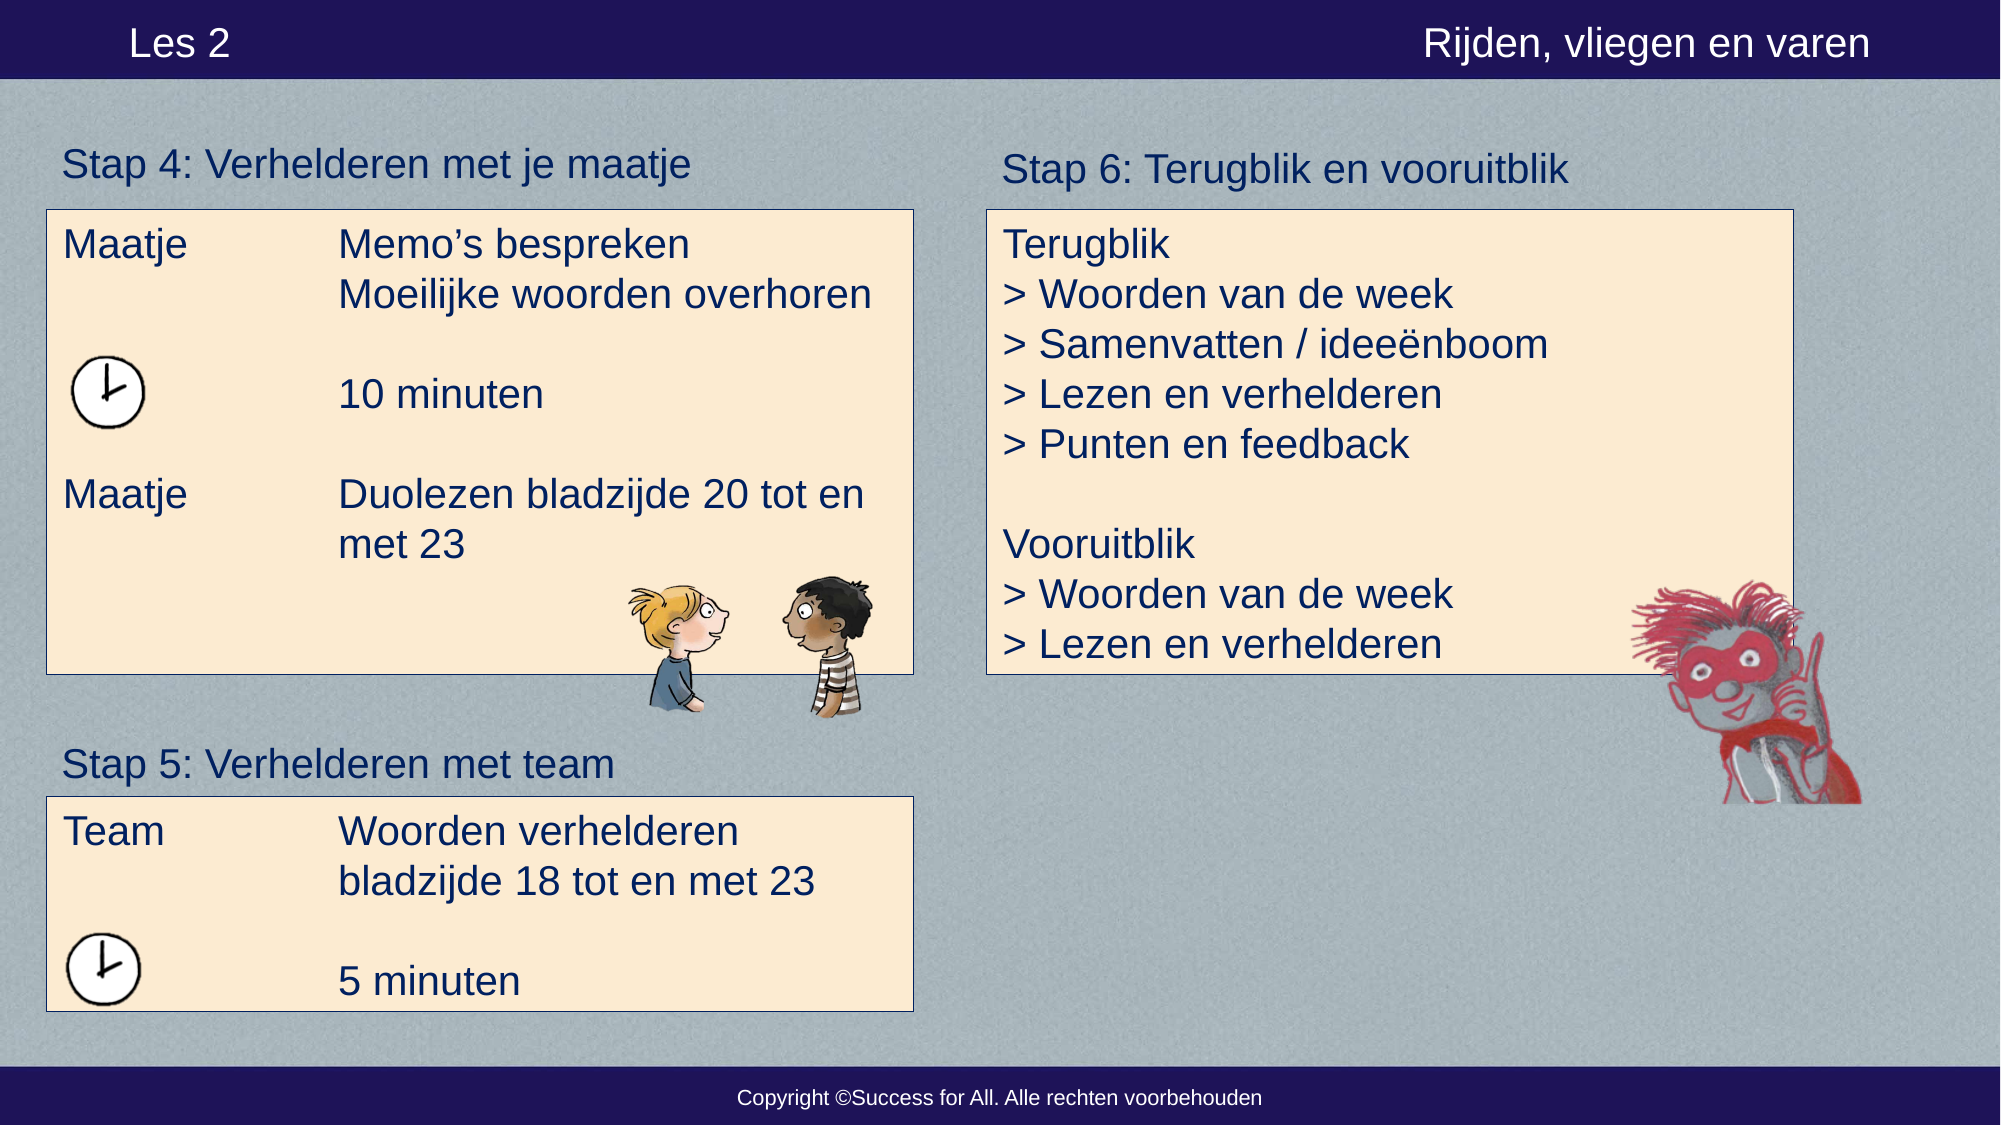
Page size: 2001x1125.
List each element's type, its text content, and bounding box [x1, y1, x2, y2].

text_box Stap 6: Terugblik en vooruitblik [986, 134, 1779, 200]
text_box Terugblik > Woorden van de week > Samenvatten / ideeënboom > Lezen en verhelderen > Punten en feedback Vooruitblik > Woorden van de week > Lezen en verhelderen [986, 209, 1794, 675]
picture [0, 0, 2001, 1125]
text_box Copyright ©Success for All. Alle rechten voorbehouden [0, 1076, 2000, 1125]
text_box Rijden, vliegen en varen [999, 8, 1886, 73]
text_box Les 2 [114, 8, 354, 73]
text_box Stap 5: Verhelderen met team [46, 729, 890, 795]
text_box Stap 4: Verhelderen met je maatje [46, 129, 839, 195]
text_box Team Woorden verhelderen bladzijde 18 tot en met 23 5 minuten [46, 796, 914, 1012]
text_box Maatje Memo’s bespreken Moeilijke woorden overhoren 10 minuten Maatje Duolezen bladzijde 20 tot en met 23 [46, 209, 914, 675]
